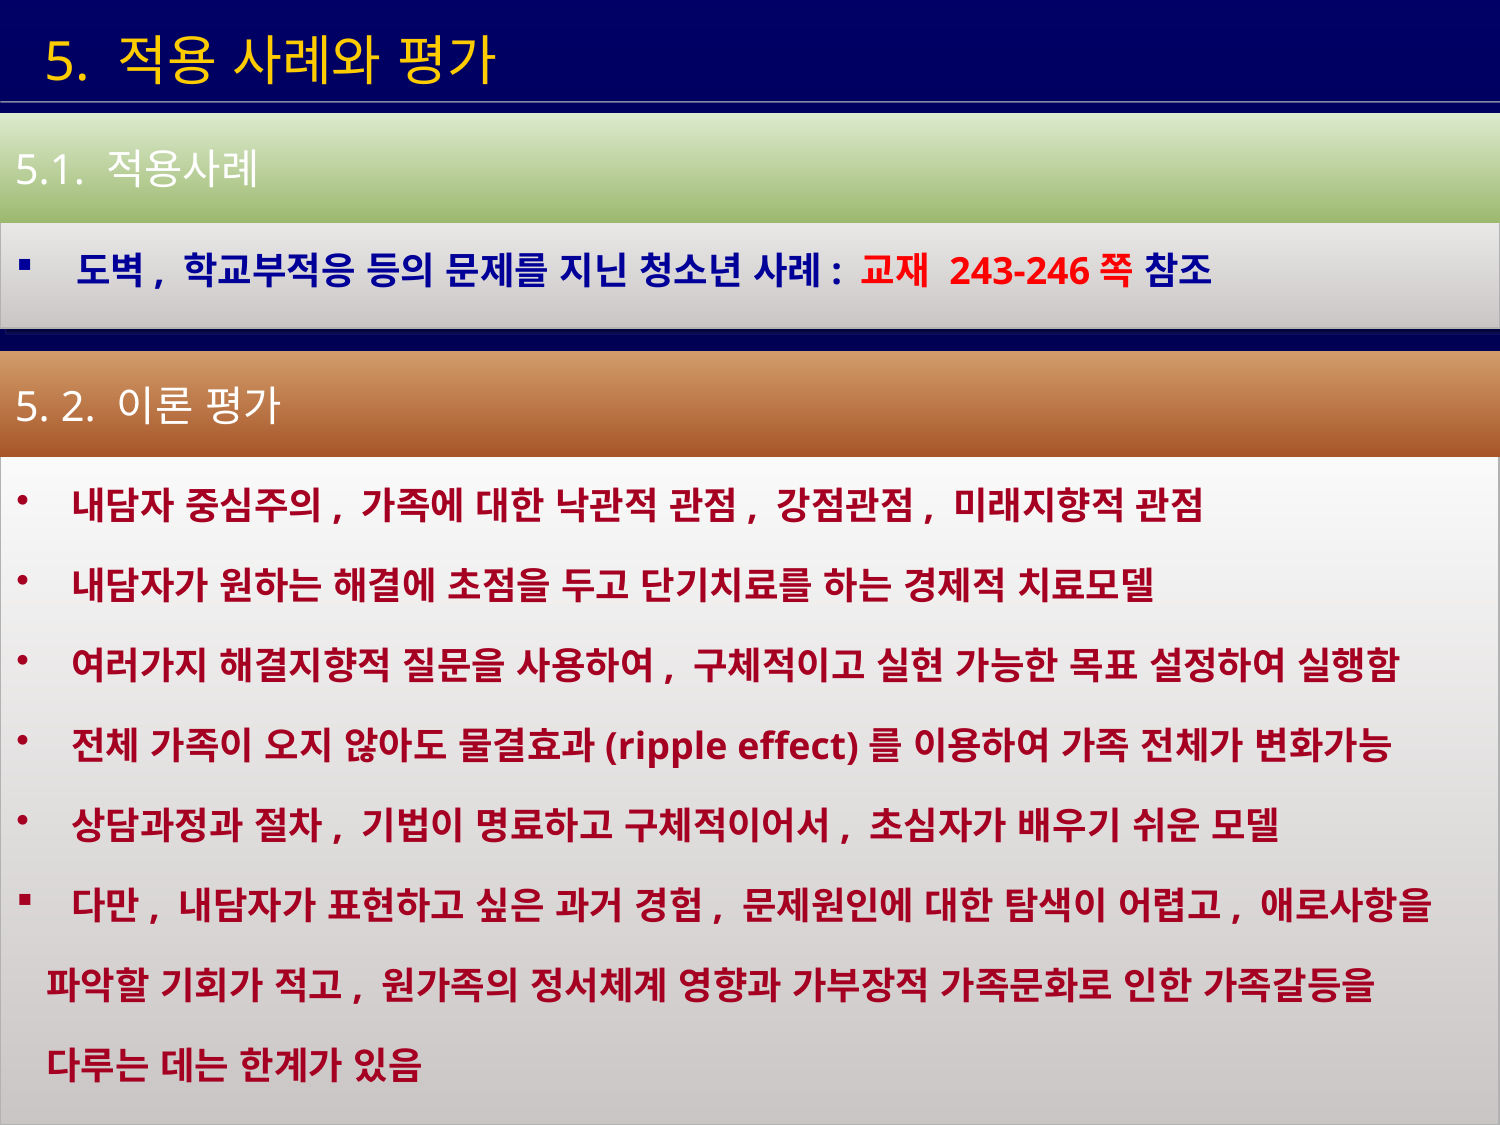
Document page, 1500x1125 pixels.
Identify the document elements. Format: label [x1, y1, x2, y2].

text_box [0, 18, 1500, 1125]
